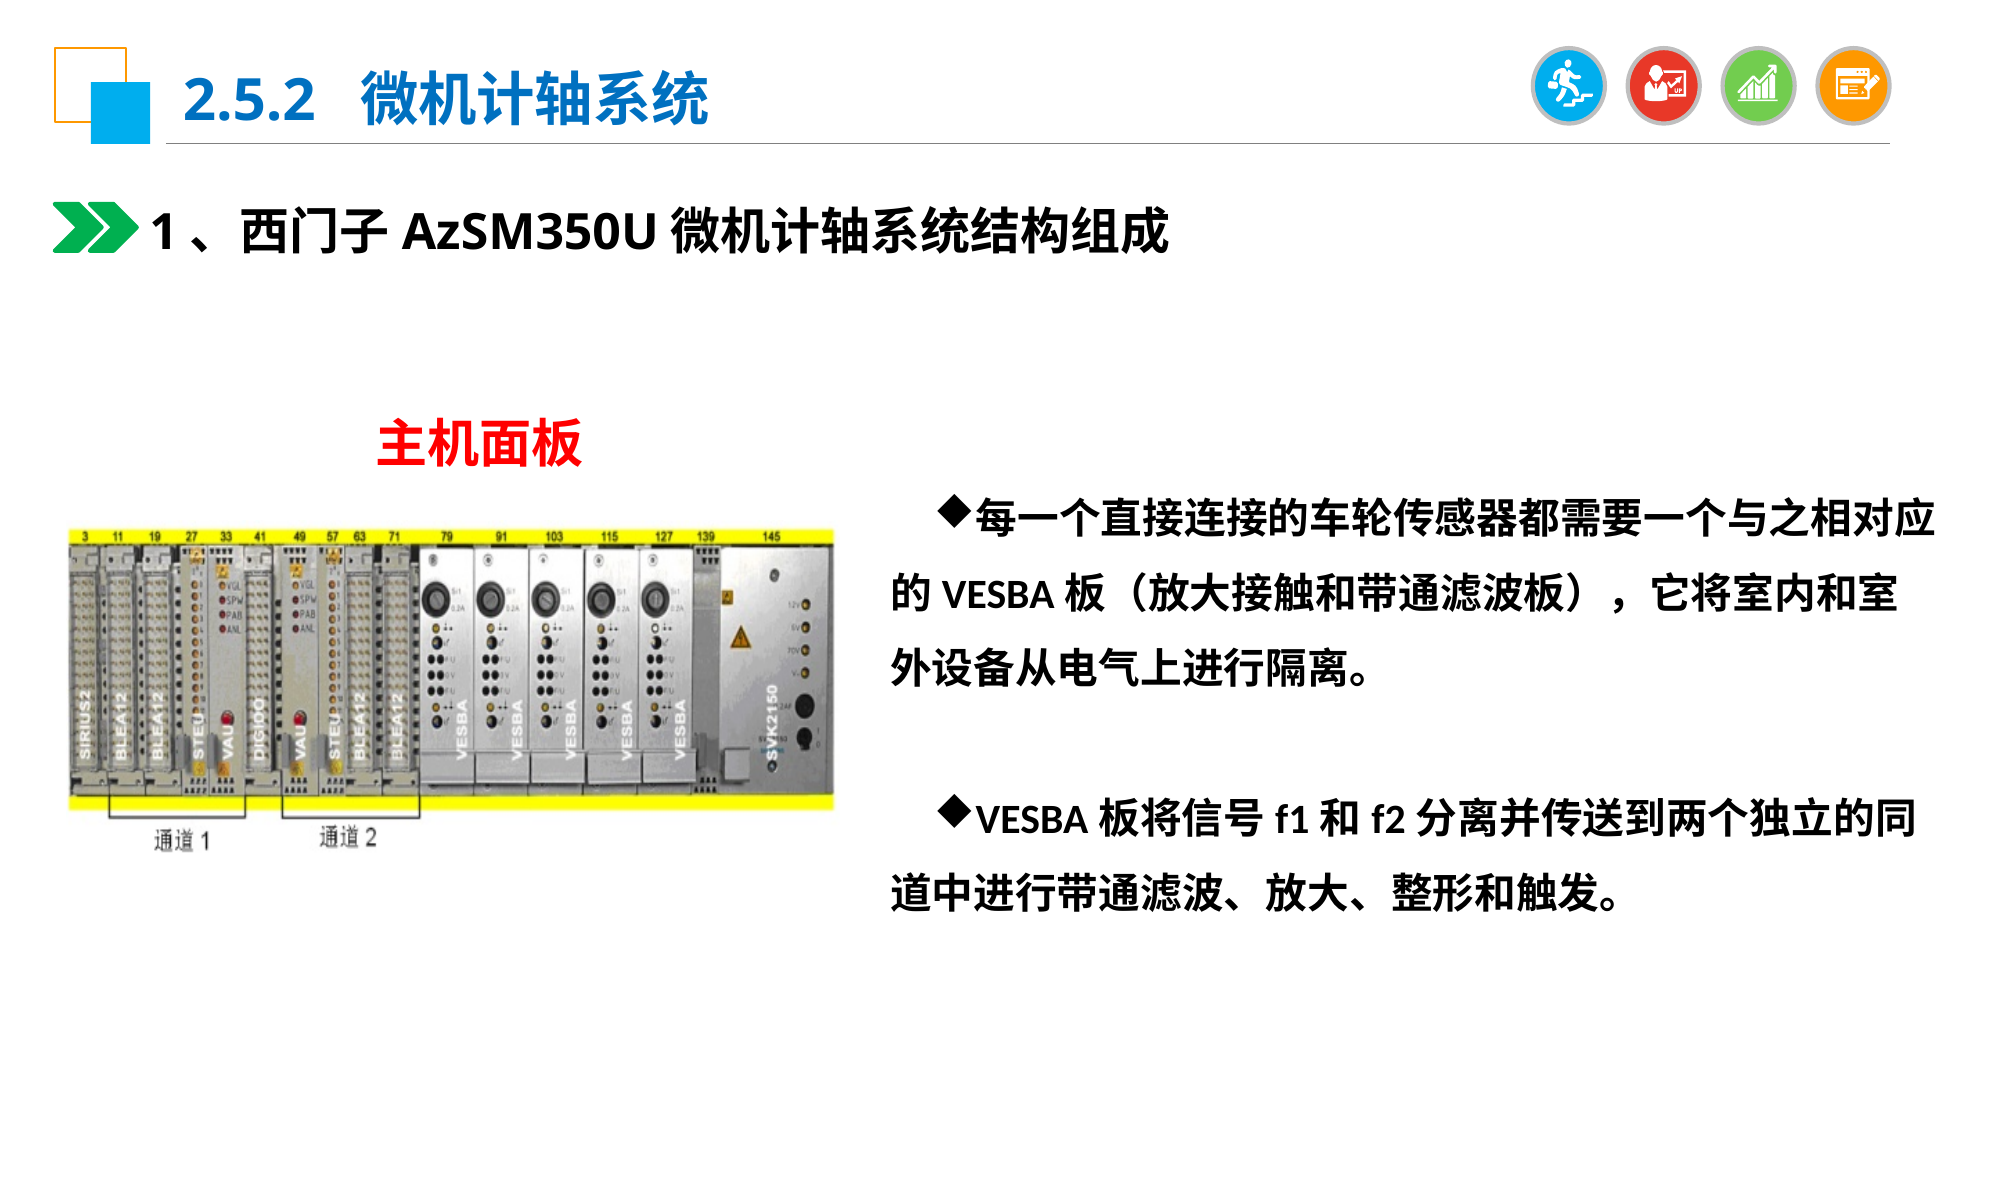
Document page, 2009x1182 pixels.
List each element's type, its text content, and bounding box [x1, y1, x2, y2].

text_box 主机面板 [360, 403, 599, 481]
text_box 2.5.2 微机计轴系统 [162, 51, 731, 142]
text_box 每一个直接连接的车轮传感器都需要一个与之相对应的VESBA板（放大接触和带通滤波板），它将室内和室外设备从电气上进行隔离。 VESBA板将信号f1和f2分离并传送到两个独立的同道中进行带通滤波、放大、整形和触发。 [875, 459, 1954, 924]
picture [66, 520, 841, 861]
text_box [54, 191, 1184, 269]
